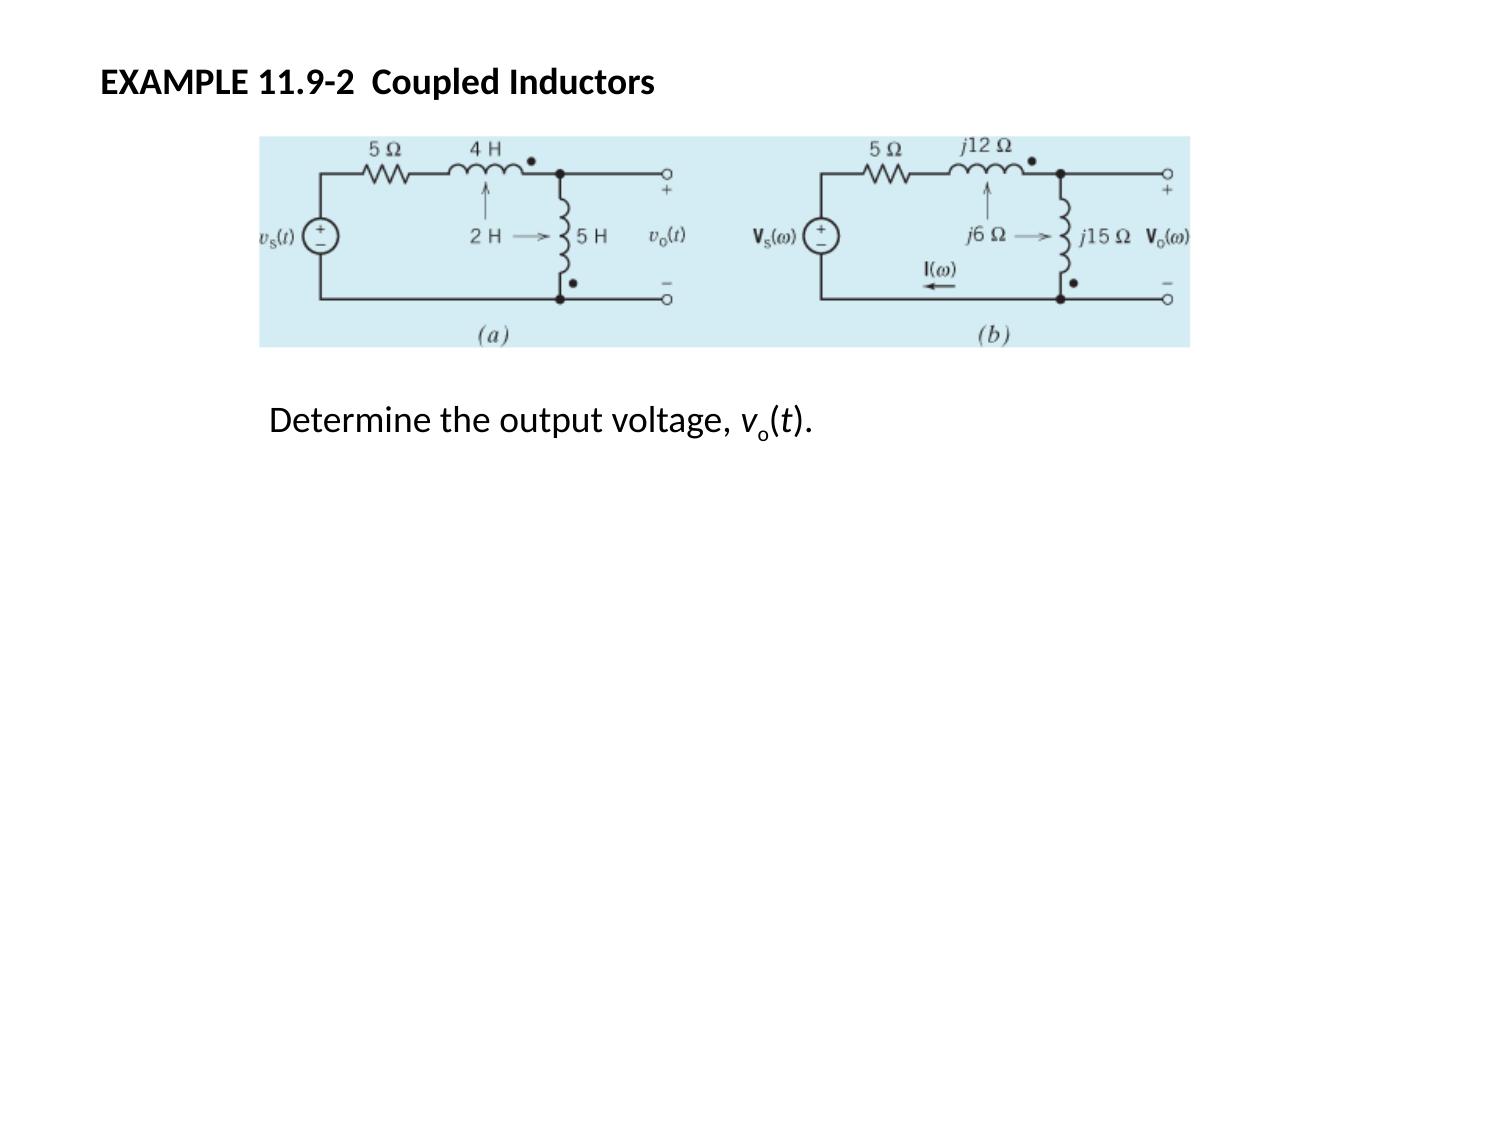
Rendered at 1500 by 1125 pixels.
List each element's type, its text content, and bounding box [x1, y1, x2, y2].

text_box Determine the output voltage, vo(t). [254, 397, 829, 454]
picture [222, 124, 1278, 388]
text_box Example 11.9-2 Coupled Inductors [77, 49, 670, 110]
